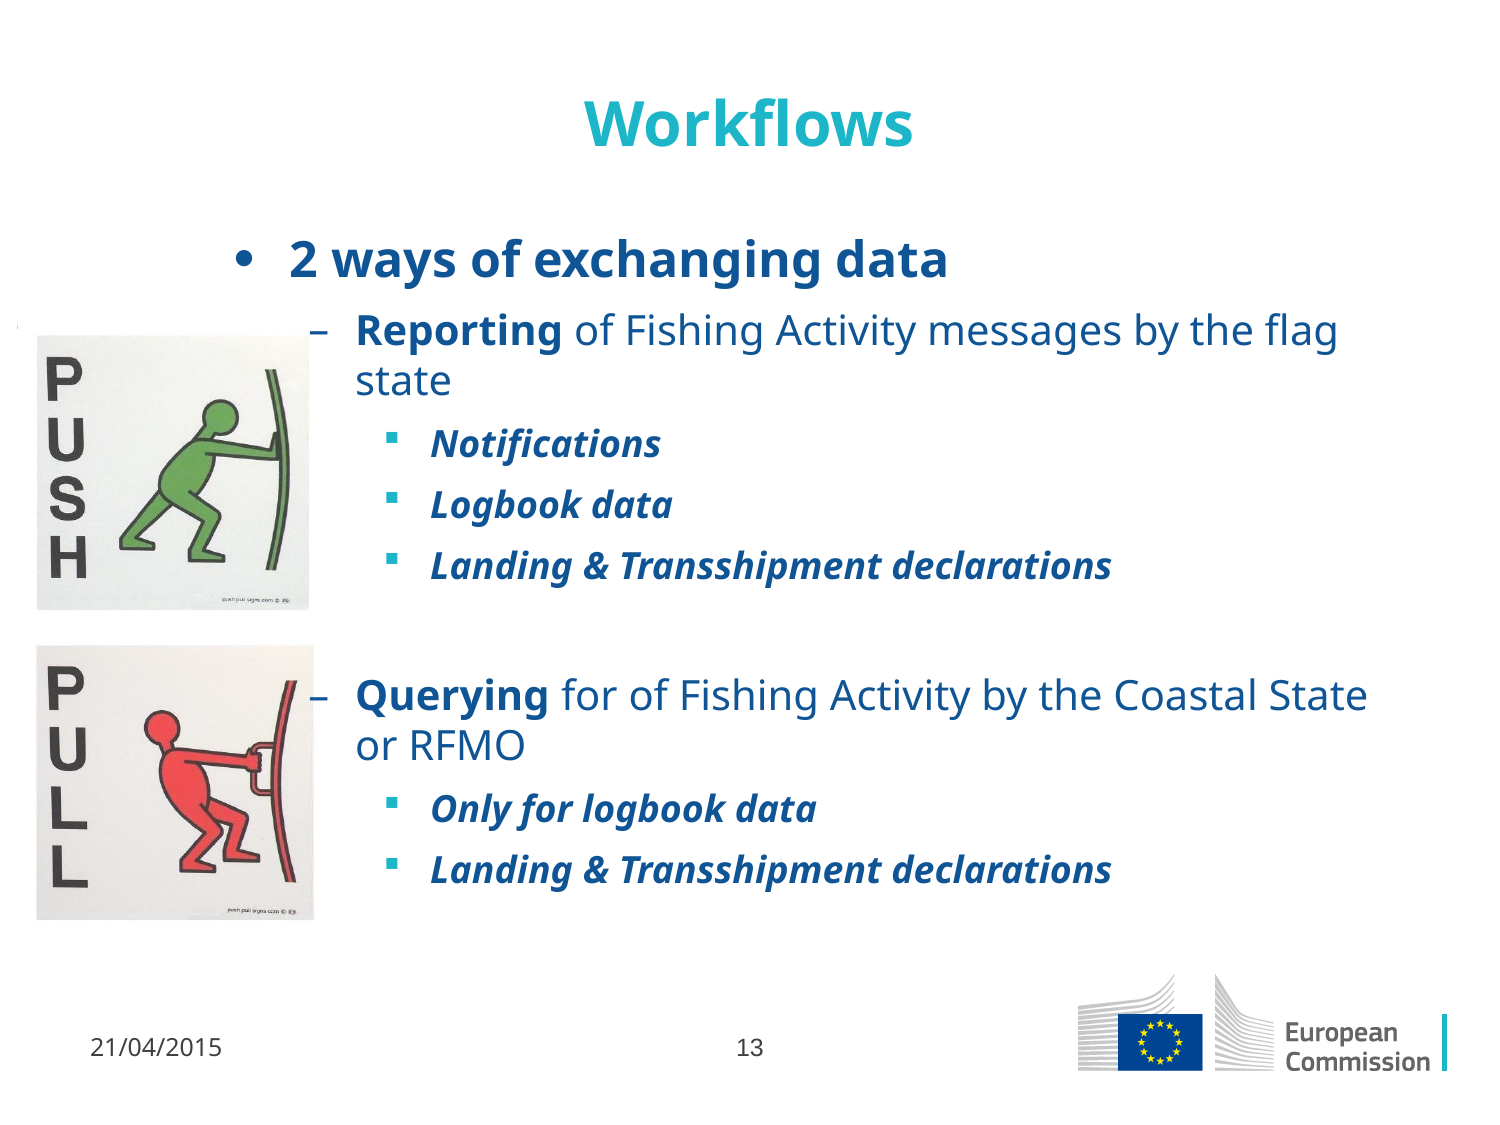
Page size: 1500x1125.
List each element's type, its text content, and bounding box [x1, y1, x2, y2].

slide_number 13 [714, 1024, 786, 1103]
text_box 2 ways of exchanging data Reporting of Fishing Activity messages by the flag state Notifications Logbook data Landing & Transshipment declarations Querying for of Fishing Activity by the Coastal State or RFMO Only for logbook data Landing & Transshipment declarations [218, 219, 1427, 1012]
picture [17, 325, 319, 615]
title Workflows [75, 44, 1425, 199]
picture [20, 635, 329, 931]
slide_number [74, 1024, 266, 1103]
picture [1078, 974, 1447, 1071]
